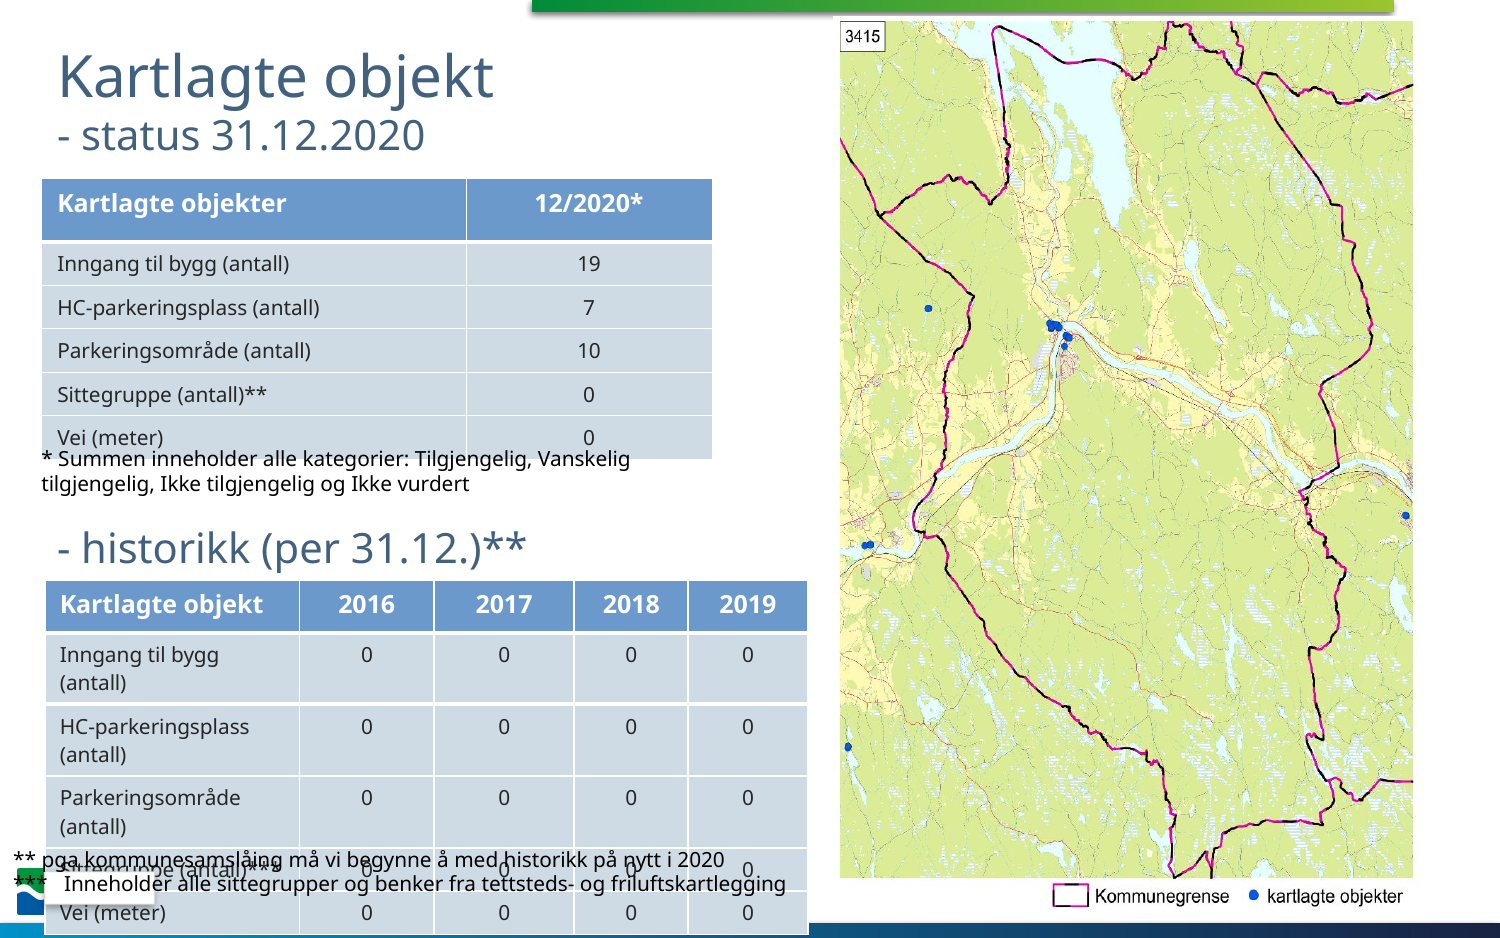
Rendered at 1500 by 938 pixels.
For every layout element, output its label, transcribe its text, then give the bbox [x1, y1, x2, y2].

table_cell 0 [689, 777, 807, 847]
table_cell 0 [300, 904, 433, 934]
table_cell 10 [467, 329, 712, 372]
table_cell 7 [467, 286, 712, 328]
table_header 2019 [689, 581, 807, 631]
table_cell 0 [575, 904, 687, 934]
table_cell Parkeringsområde (antall) [46, 777, 299, 838]
table_cell 0 [467, 416, 712, 459]
table_cell 0 [689, 892, 807, 934]
picture [833, 16, 1419, 913]
table_cell 0 [300, 635, 433, 702]
table_cell HC-parkeringsplass (antall) [46, 706, 299, 775]
table_header Kartlagte objekter [42, 179, 466, 240]
table_header 12/2020* [467, 179, 712, 240]
table_cell 0 [575, 635, 687, 702]
table_cell 0 [467, 373, 712, 415]
table_cell 0 [575, 706, 687, 775]
table_cell 0 [300, 706, 433, 775]
table_cell Inngang til bygg (antall) [46, 635, 299, 702]
table_cell 0 [689, 706, 807, 775]
table_header 2018 [575, 581, 687, 631]
table_cell 19 [467, 244, 712, 285]
table_cell 0 [435, 635, 573, 702]
text_box * Summen inneholder alle kategorier: Tilgjengelig, Vanskelig tilgjengelig, Ikke tilgjengelig og Ikke vurdert [26, 438, 711, 504]
table_cell 0 [689, 635, 807, 702]
table_cell 0 [435, 777, 573, 838]
text_box ** pga kommunesamslåing må vi begynne å med historikk på nytt i 2020 *** Inneholder alle sittegrupper og benker fra tettsteds- og friluftskartlegging [0, 838, 802, 904]
text_box Kartlagte objekt - status 31.12.2020 [42, 24, 828, 167]
text_box - historikk (per 31.12.)** [42, 496, 828, 580]
table_header Kartlagte objekt [46, 581, 299, 631]
table_cell 0 [435, 706, 573, 775]
table_header 2017 [435, 581, 573, 631]
table_cell 0 [575, 777, 687, 838]
table_cell 0 [802, 849, 807, 890]
table_header 2016 [300, 581, 433, 631]
table_cell Sittegruppe (antall)** [42, 373, 466, 415]
table_cell Vei (meter) [46, 904, 299, 934]
table_cell Vei (meter) [42, 416, 466, 438]
table_cell Inngang til bygg (antall) [42, 244, 466, 285]
table_cell 0 [435, 904, 573, 934]
table_cell HC-parkeringsplass (antall) [42, 286, 466, 328]
table_cell 0 [300, 777, 433, 838]
table_cell Parkeringsområde (antall) [42, 329, 466, 372]
